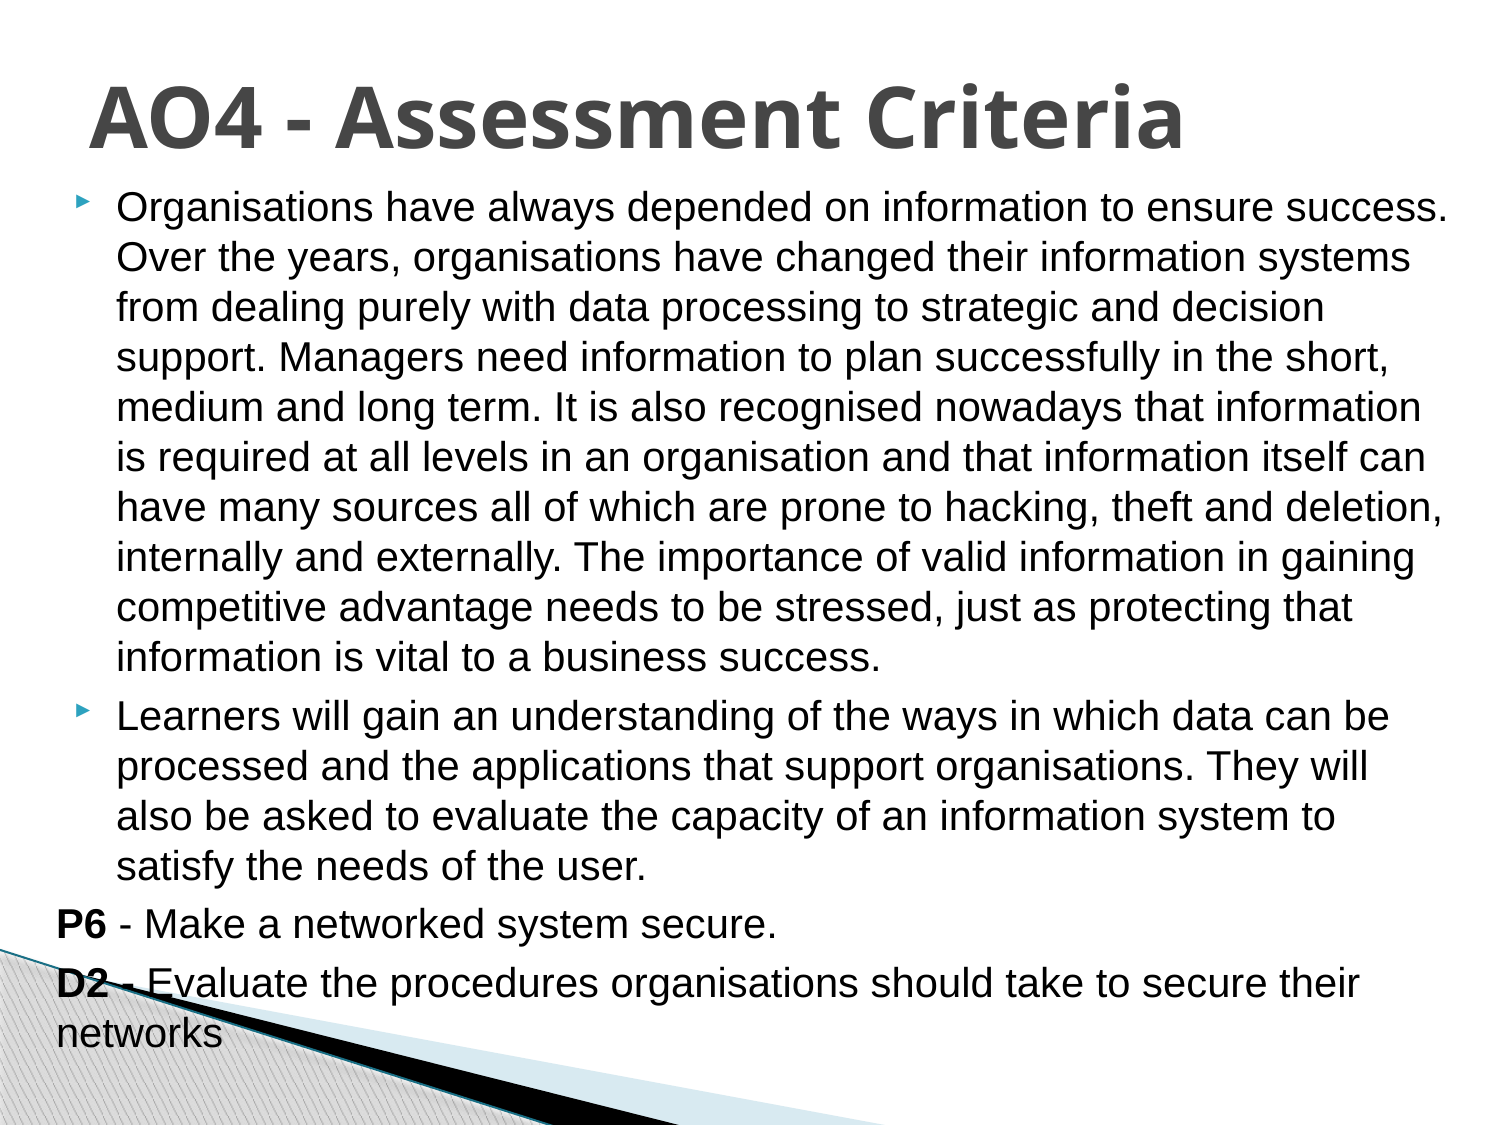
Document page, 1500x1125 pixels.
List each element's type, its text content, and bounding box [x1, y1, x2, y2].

list Organisations have always depended on information to ensure success. Over the years, organisations have changed their information systems from dealing purely with data processing to strategic and decision support. Managers need information to plan successfully in the short, medium and long term. It is also recognised nowadays that information is required at all levels in an organisation and that information itself can have many sources all of which are prone to hacking, theft and deletion, internally and externally. The importance of valid information in gaining competitive advantage needs to be stressed, just as protecting that information is vital to a business success. Learners will gain an understanding of the ways in which data can be processed and the applications that support organisations. They will also be asked to evaluate the capacity of an information system to satisfy the needs of the user. P6 - Make a networked system secure. D2 - Evaluate the procedures organisations should take to secure their networks [41, 172, 1471, 1059]
title AO4 - Assessment Criteria [75, 45, 1425, 185]
